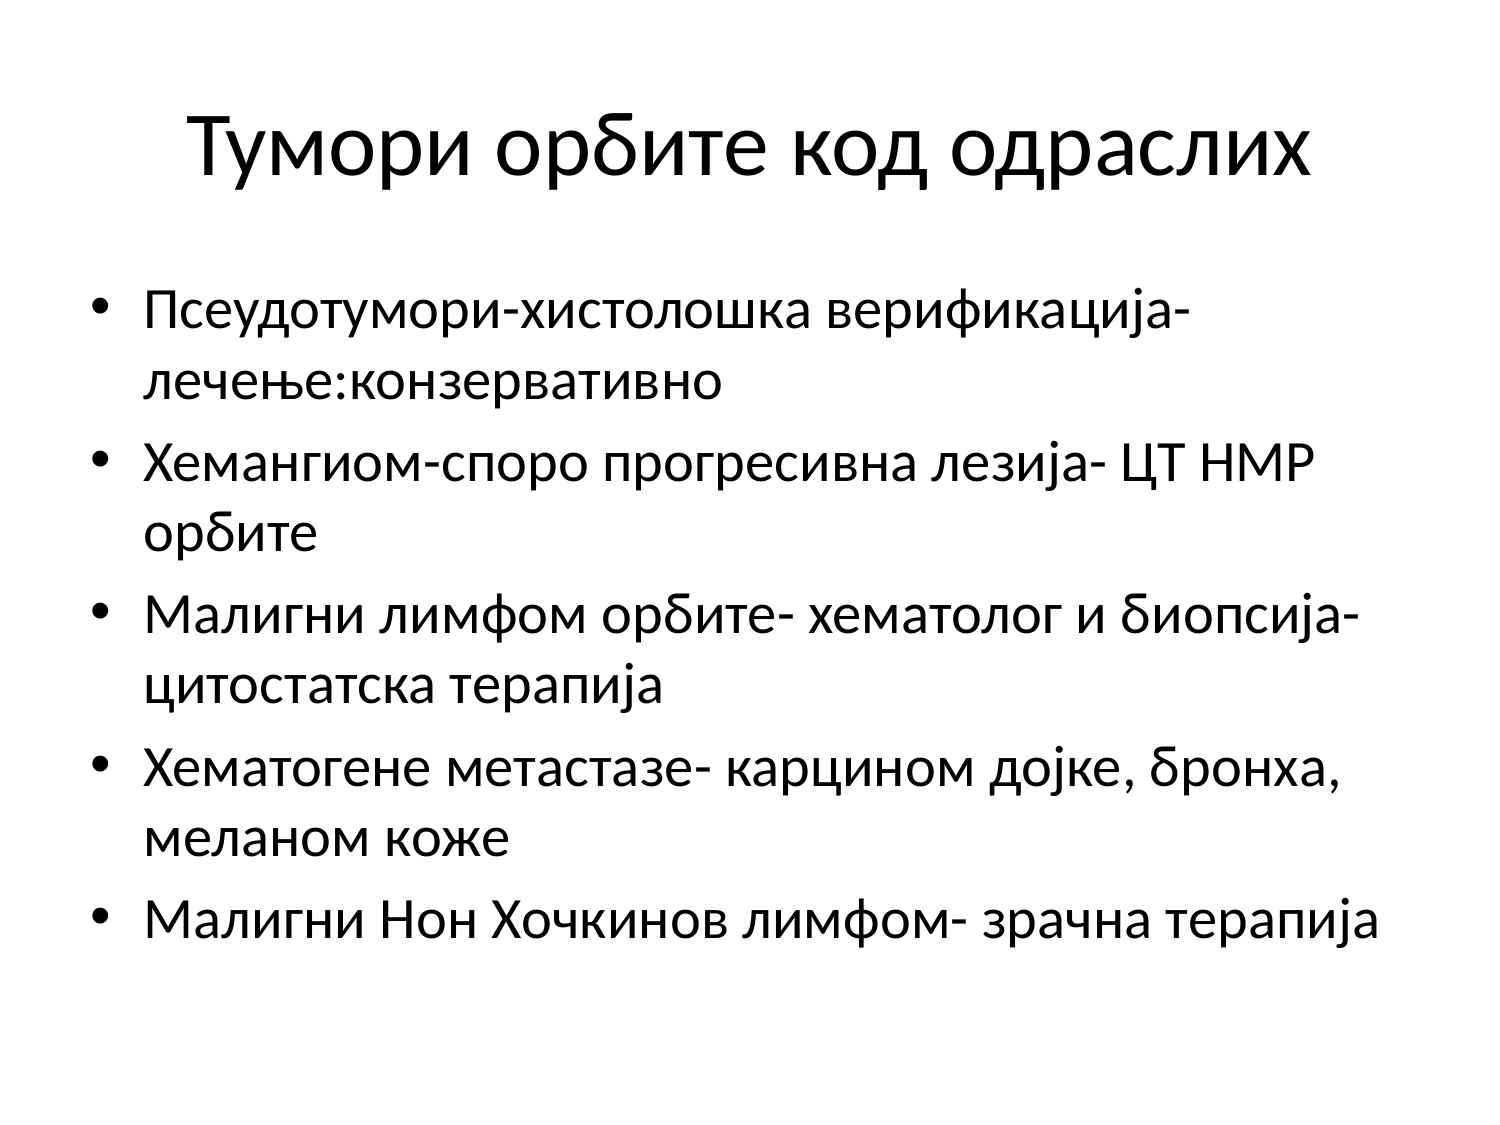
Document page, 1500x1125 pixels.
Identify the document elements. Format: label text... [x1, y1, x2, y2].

list Псеудотумори-хистолошка верификација- лечење:конзервативно Хемангиом-споро прогресивна лезија- ЦТ НМР орбите Малигни лимфом орбите- хематолог и биопсија- цитостатска терапија Хематогене метастазе- карцином дојке, бронха, меланом коже Малигни Нон Хочкинов лимфом- зрачна терапија [75, 262, 1425, 1005]
title Тумори орбите код одраслих [75, 45, 1425, 233]
